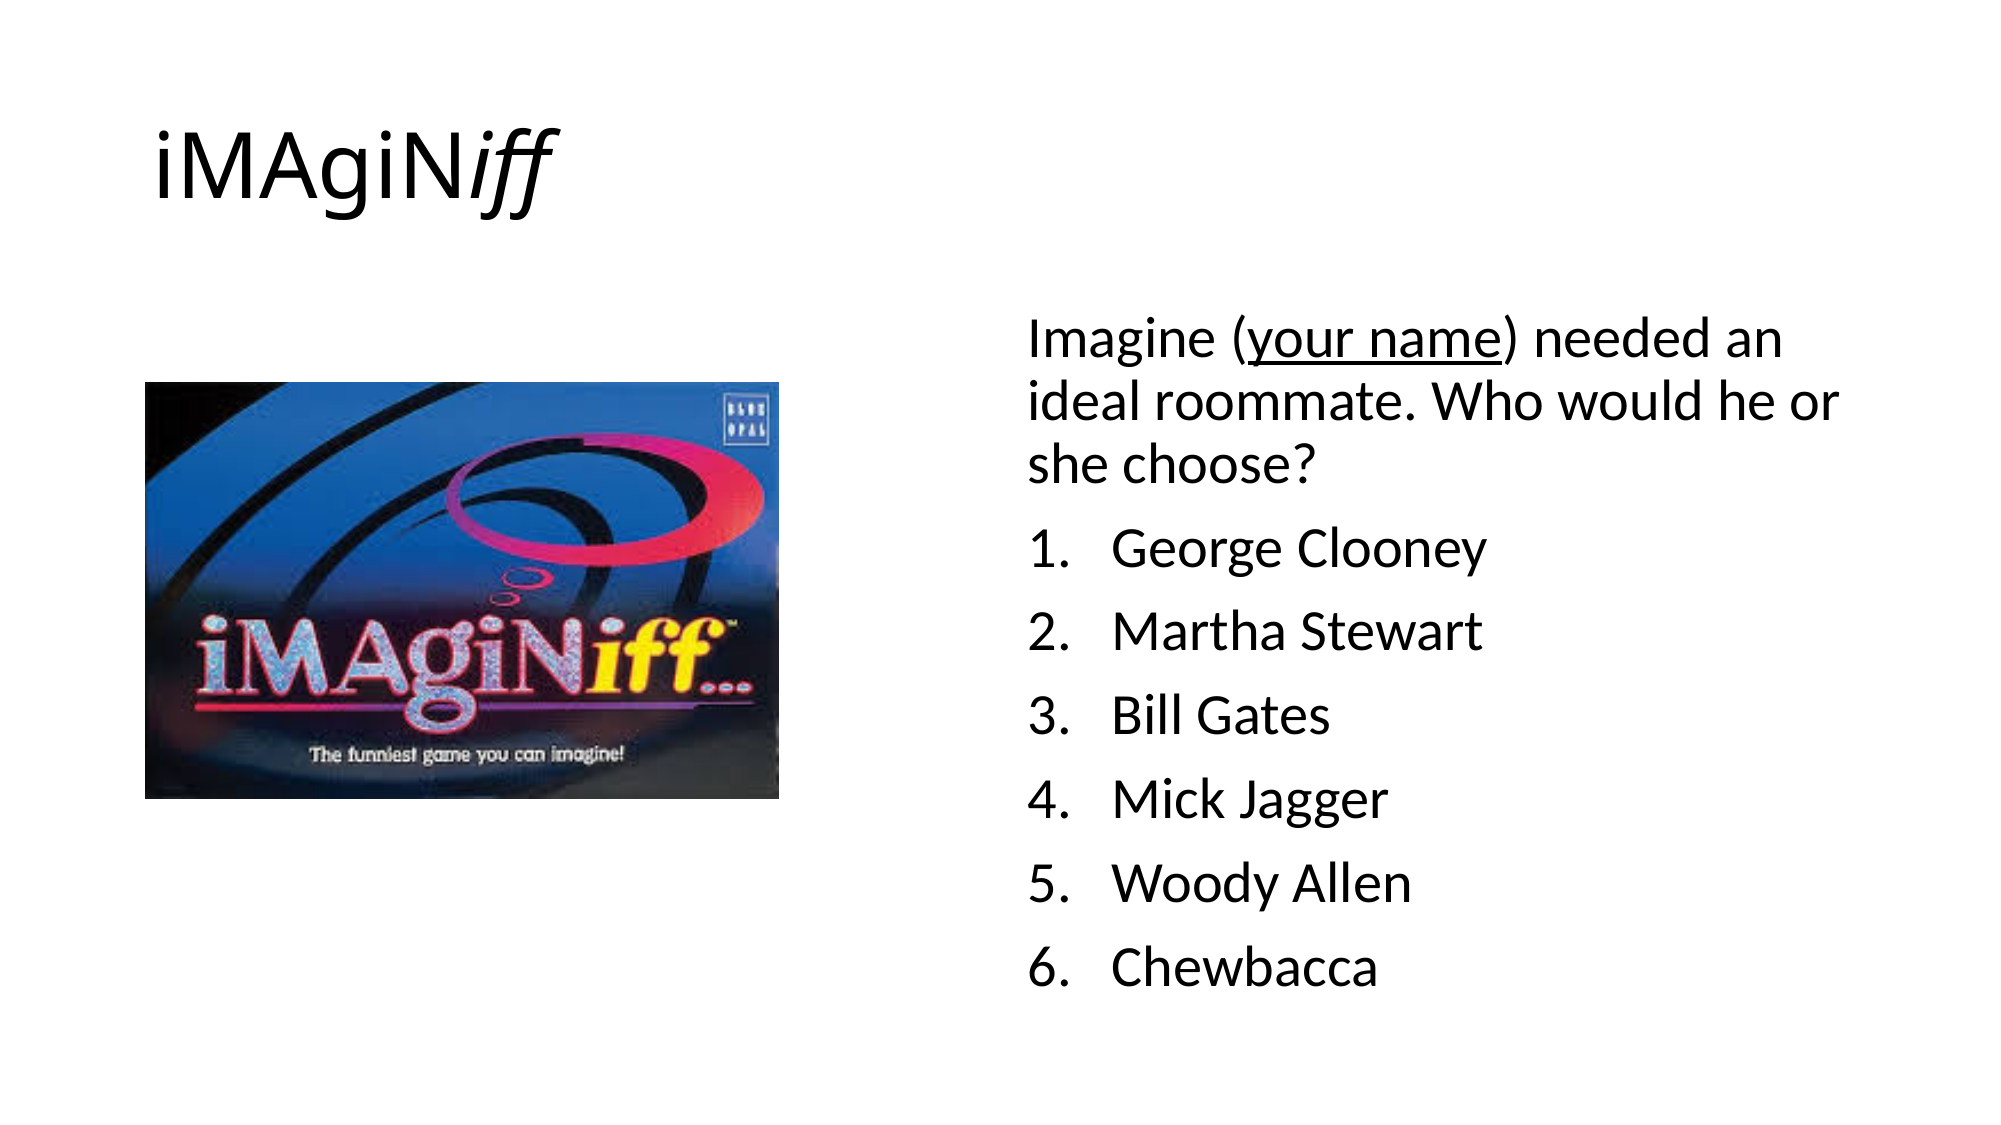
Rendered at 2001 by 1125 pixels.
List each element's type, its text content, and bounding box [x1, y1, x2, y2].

list Imagine (your name) needed an ideal roommate. Who would he or she choose? George Clooney Martha Stewart Bill Gates Mick Jagger Woody Allen Chewbacca [1012, 299, 1863, 1014]
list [145, 382, 779, 799]
title iMAgiNiff [137, 59, 1863, 278]
